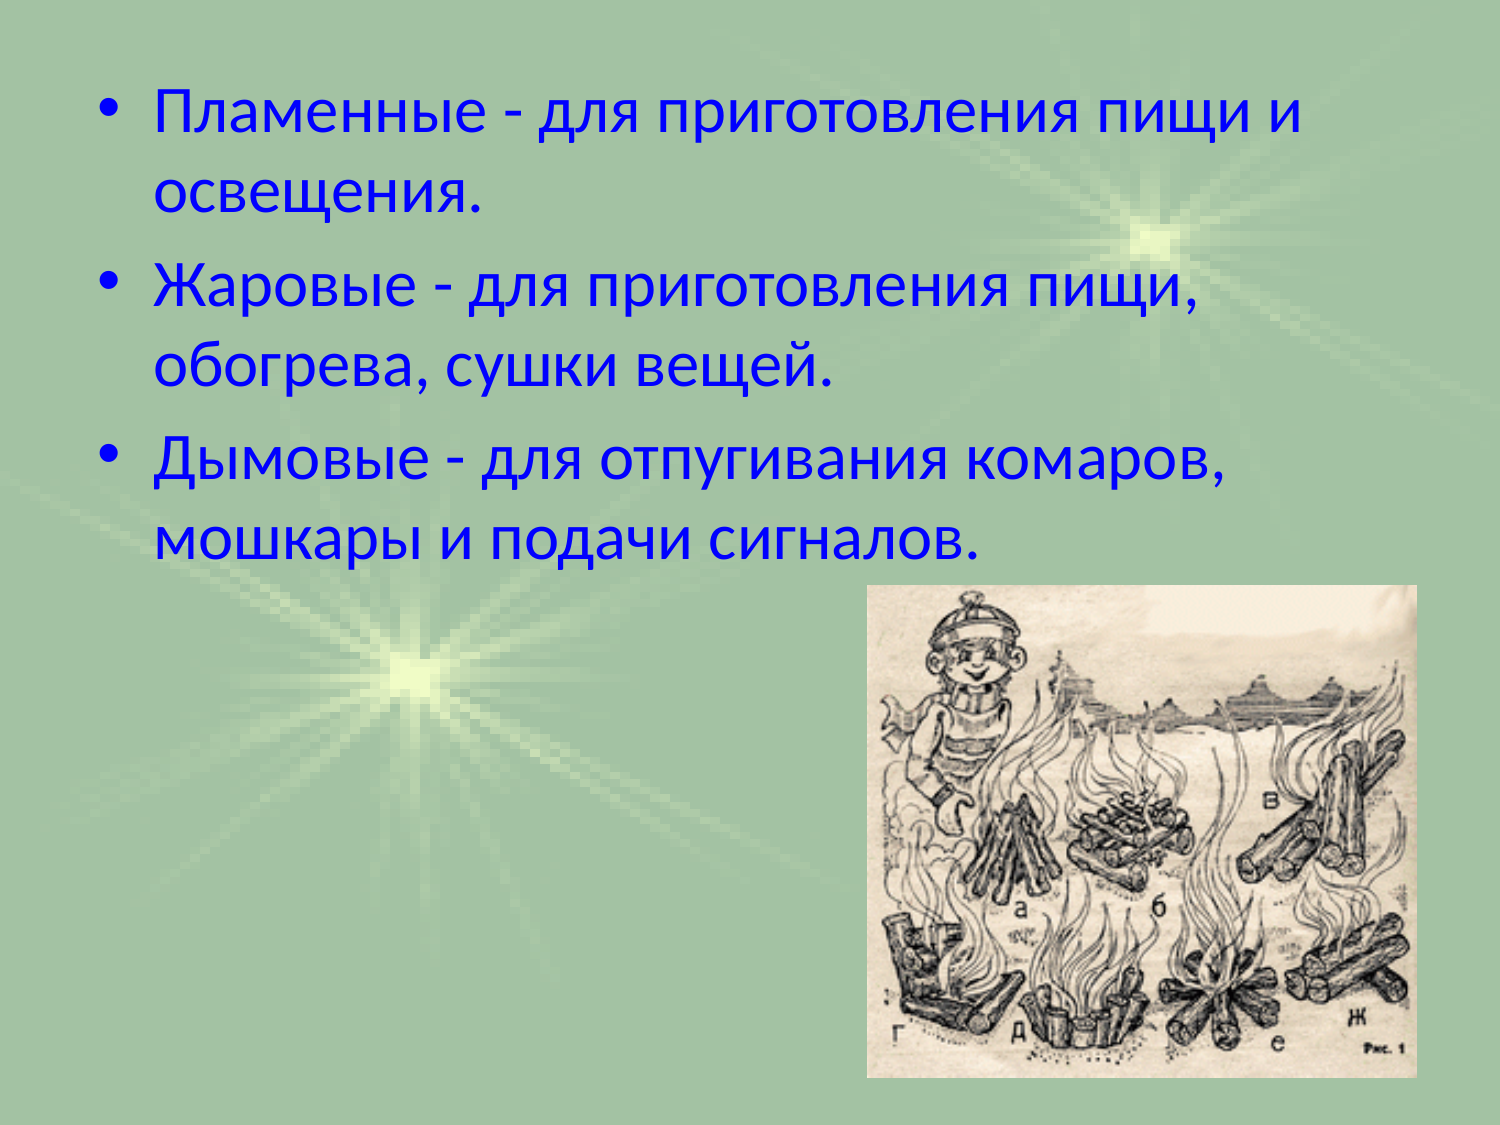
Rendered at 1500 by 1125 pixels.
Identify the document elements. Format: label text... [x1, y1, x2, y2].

picture [0, 0, 1500, 1125]
list Пламенные - для приготовления пищи и освещения. Жаровые - для приготовления пищи, обогрева, сушки вещей. Дымовые - для отпугивания комаров, мошкары и подачи сигналов. [82, 58, 1432, 610]
